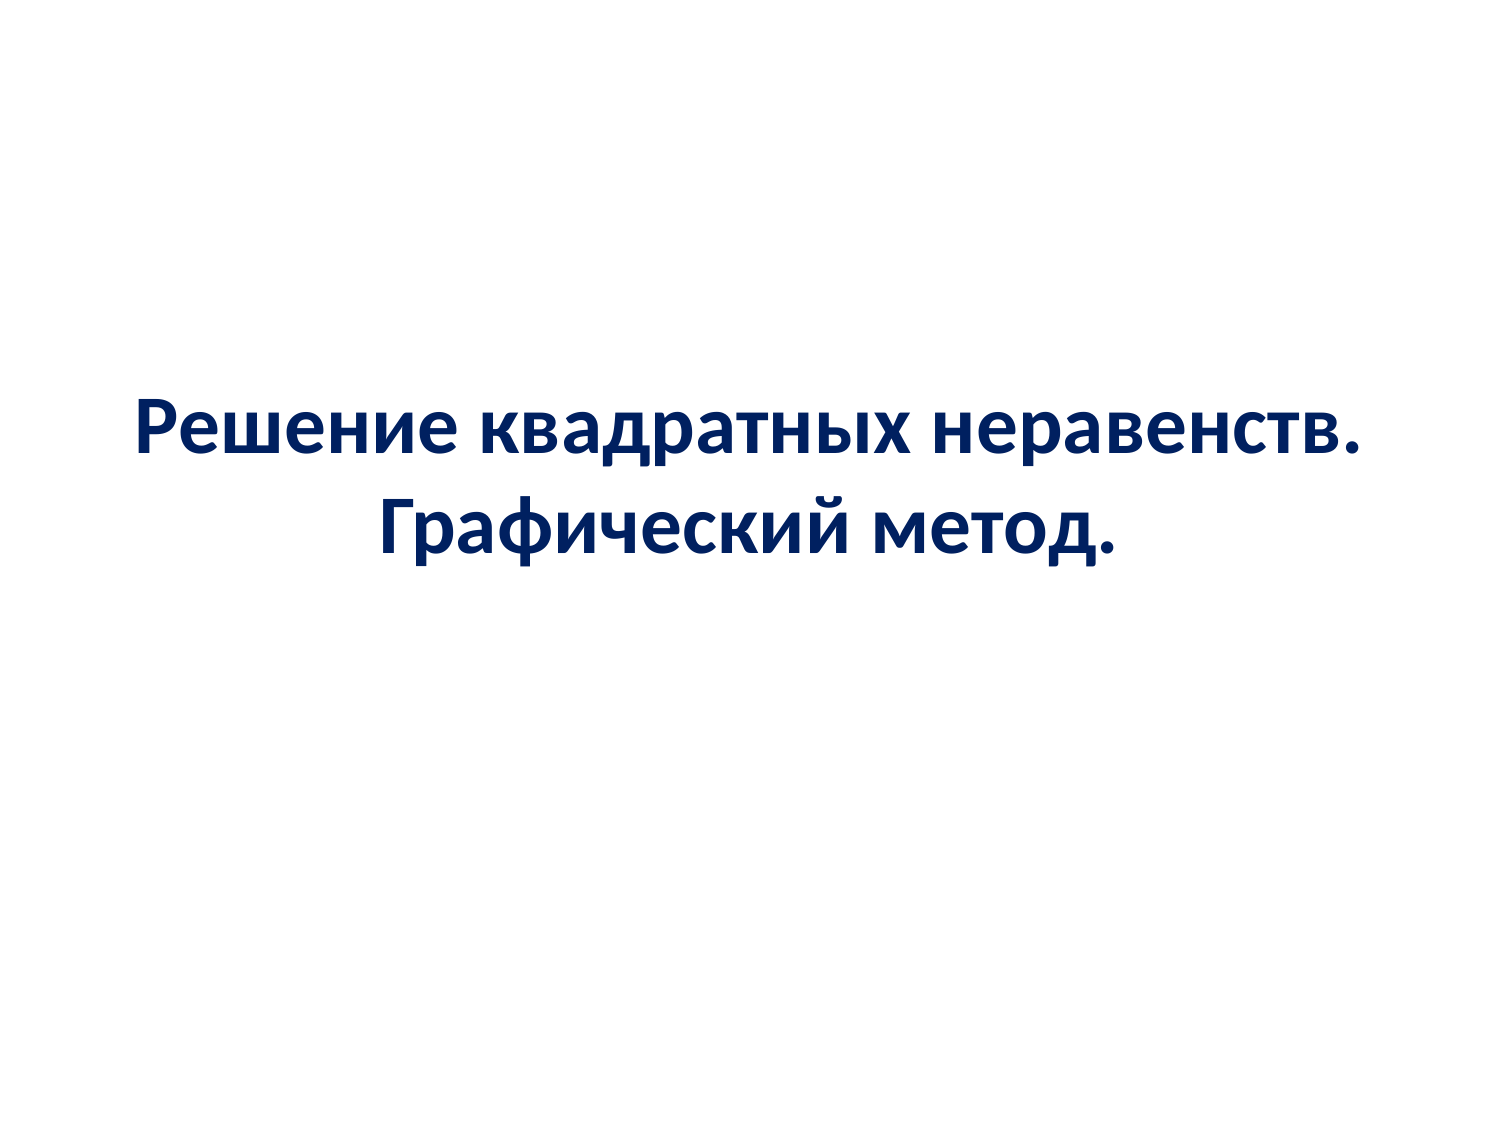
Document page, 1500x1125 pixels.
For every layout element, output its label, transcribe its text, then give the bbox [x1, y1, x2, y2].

title Решение квадратных неравенств. Графический метод. [112, 349, 1388, 591]
